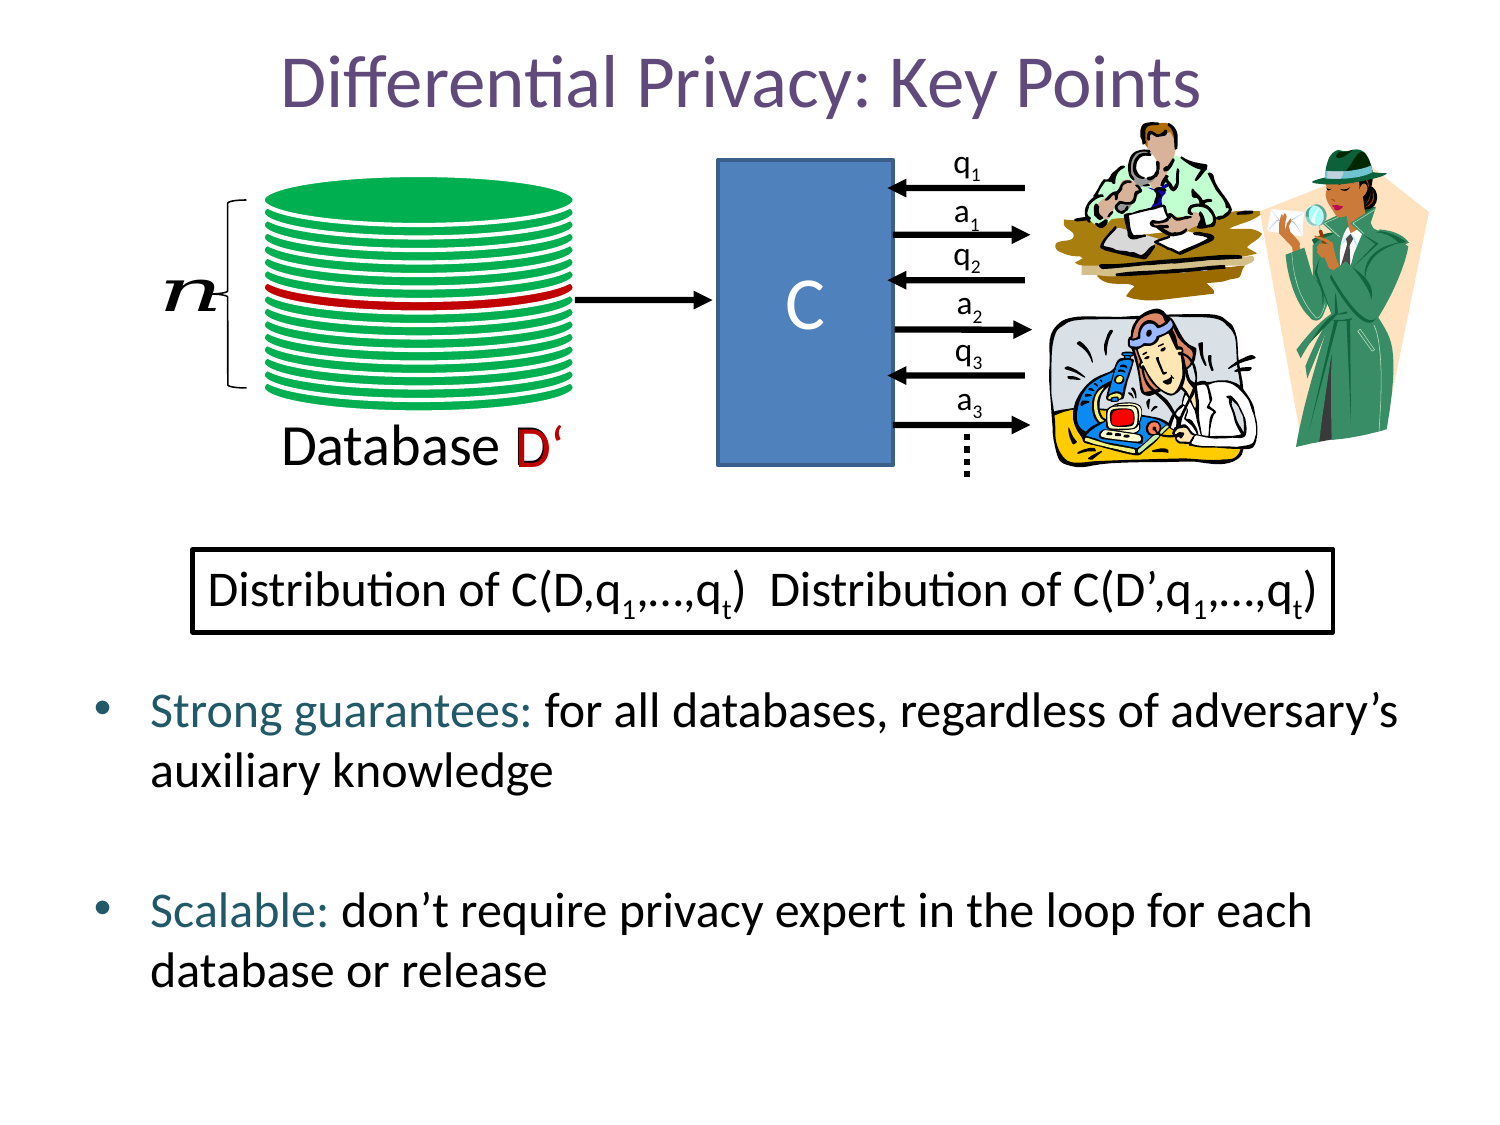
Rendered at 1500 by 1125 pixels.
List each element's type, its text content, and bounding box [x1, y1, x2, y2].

text_box [887, 369, 940, 382]
text_box a1 [939, 181, 995, 224]
text_box [998, 323, 1033, 336]
text_box Database D [266, 421, 500, 485]
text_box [262, 174, 576, 413]
text_box C [770, 246, 841, 352]
text_box [998, 418, 1031, 432]
text_box D‘ [500, 401, 581, 487]
picture [1048, 121, 1430, 470]
text_box q1 [938, 132, 996, 193]
text_box a3 [941, 369, 998, 430]
text_box [887, 181, 938, 195]
text_box [212, 199, 247, 389]
text_box [996, 228, 1031, 241]
text_box q3 [940, 320, 998, 381]
title Differential Privacy: Key Points [75, 0, 1425, 155]
text_box a2 [941, 274, 998, 320]
text_box q2 [938, 224, 996, 286]
text_box [887, 273, 938, 287]
text_box [716, 158, 895, 467]
text_box [579, 293, 713, 307]
list Strong guarantees: for all databases, regardless of adversary’s auxiliary knowledge Scalable: don’t require privacy expert in the loop for each database or release [79, 600, 1429, 1025]
